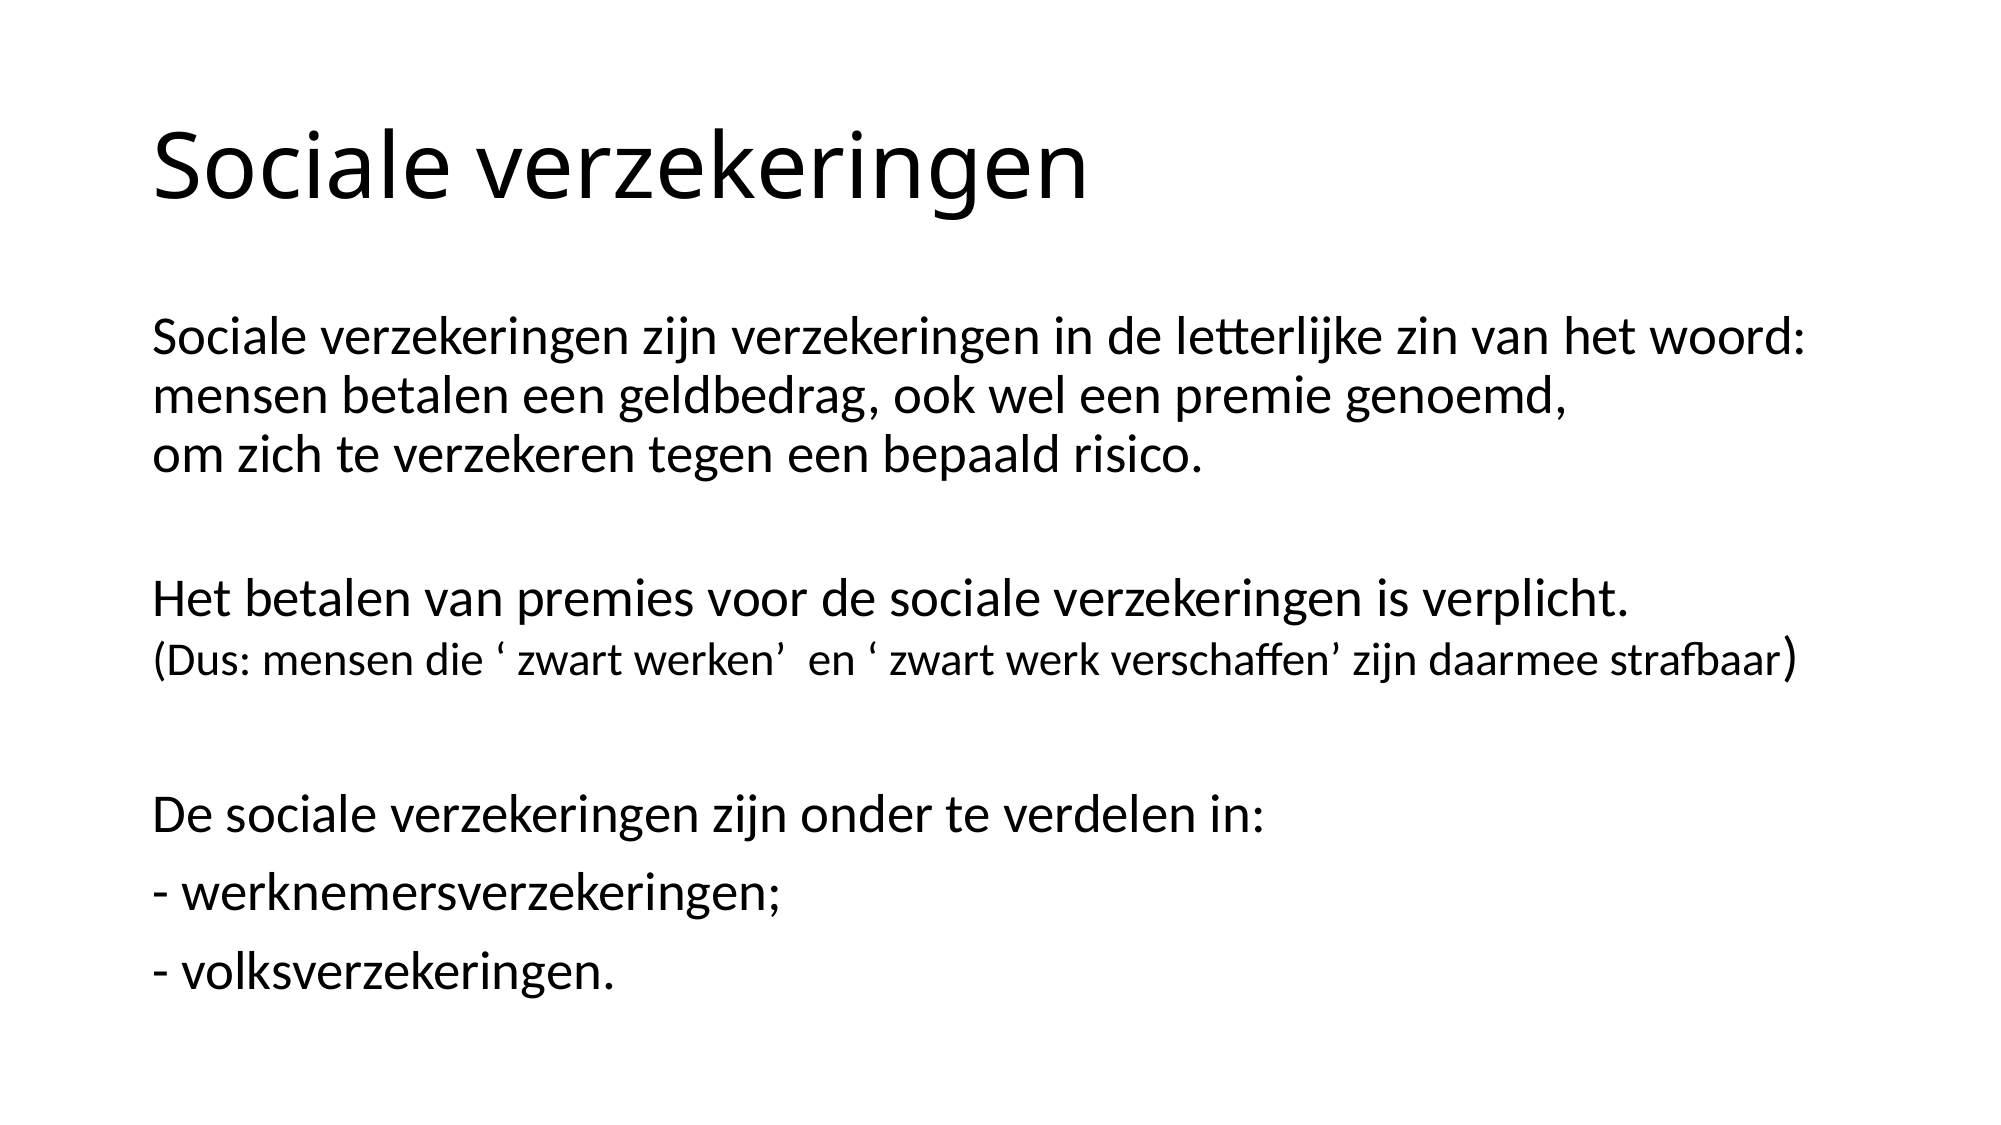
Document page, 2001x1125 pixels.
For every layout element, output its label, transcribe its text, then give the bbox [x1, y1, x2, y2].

title Sociale verzekeringen [137, 59, 1863, 278]
list Sociale verzekeringen zijn verzekeringen in de letterlijke zin van het woord: mensen betalen een geldbedrag, ook wel een premie genoemd, om zich te verzekeren tegen een bepaald risico. Het betalen van premies voor de sociale verzekeringen is verplicht. (Dus: mensen die ‘ zwart werken’ en ‘ zwart werk verschaffen’ zijn daarmee strafbaar) De sociale verzekeringen zijn onder te verdelen in: - werknemersverzekeringen; - volksverzekeringen. [137, 299, 1941, 1014]
